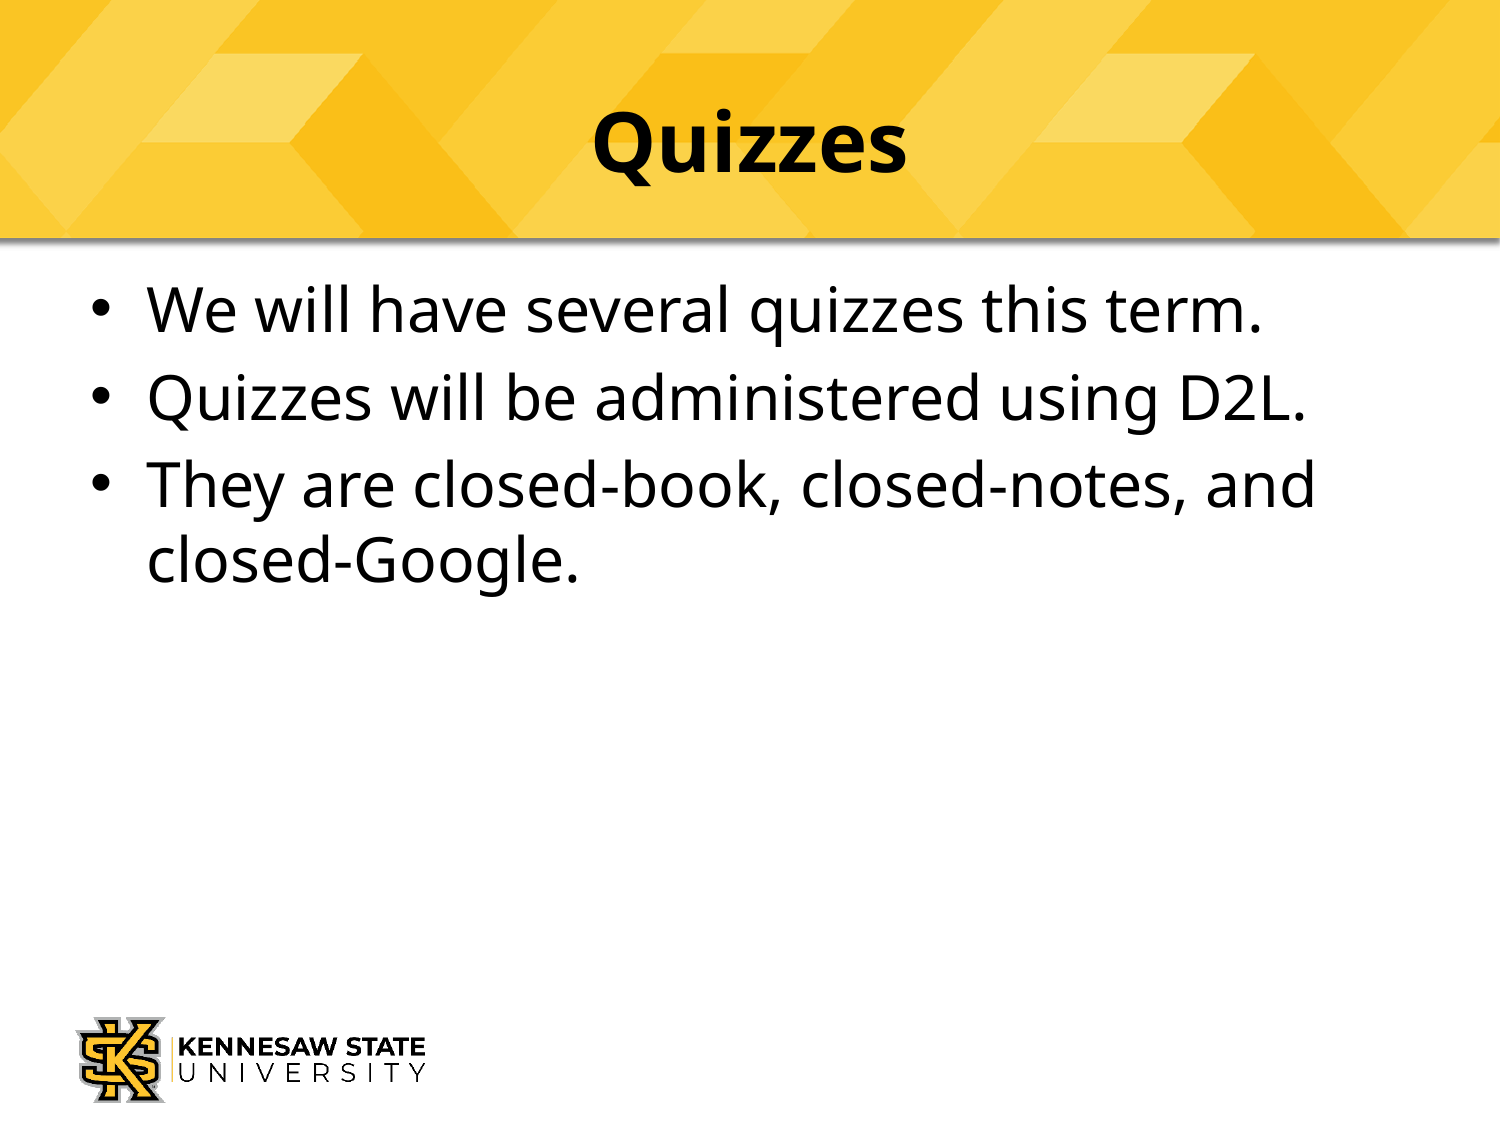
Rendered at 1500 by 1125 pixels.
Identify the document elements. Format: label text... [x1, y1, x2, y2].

list We will have several quizzes this term. Quizzes will be administered using D2L. They are closed-book, closed-notes, and closed-Google. [75, 262, 1425, 1005]
title Quizzes [75, 45, 1425, 233]
picture [75, 1017, 425, 1103]
picture [0, 0, 1500, 251]
